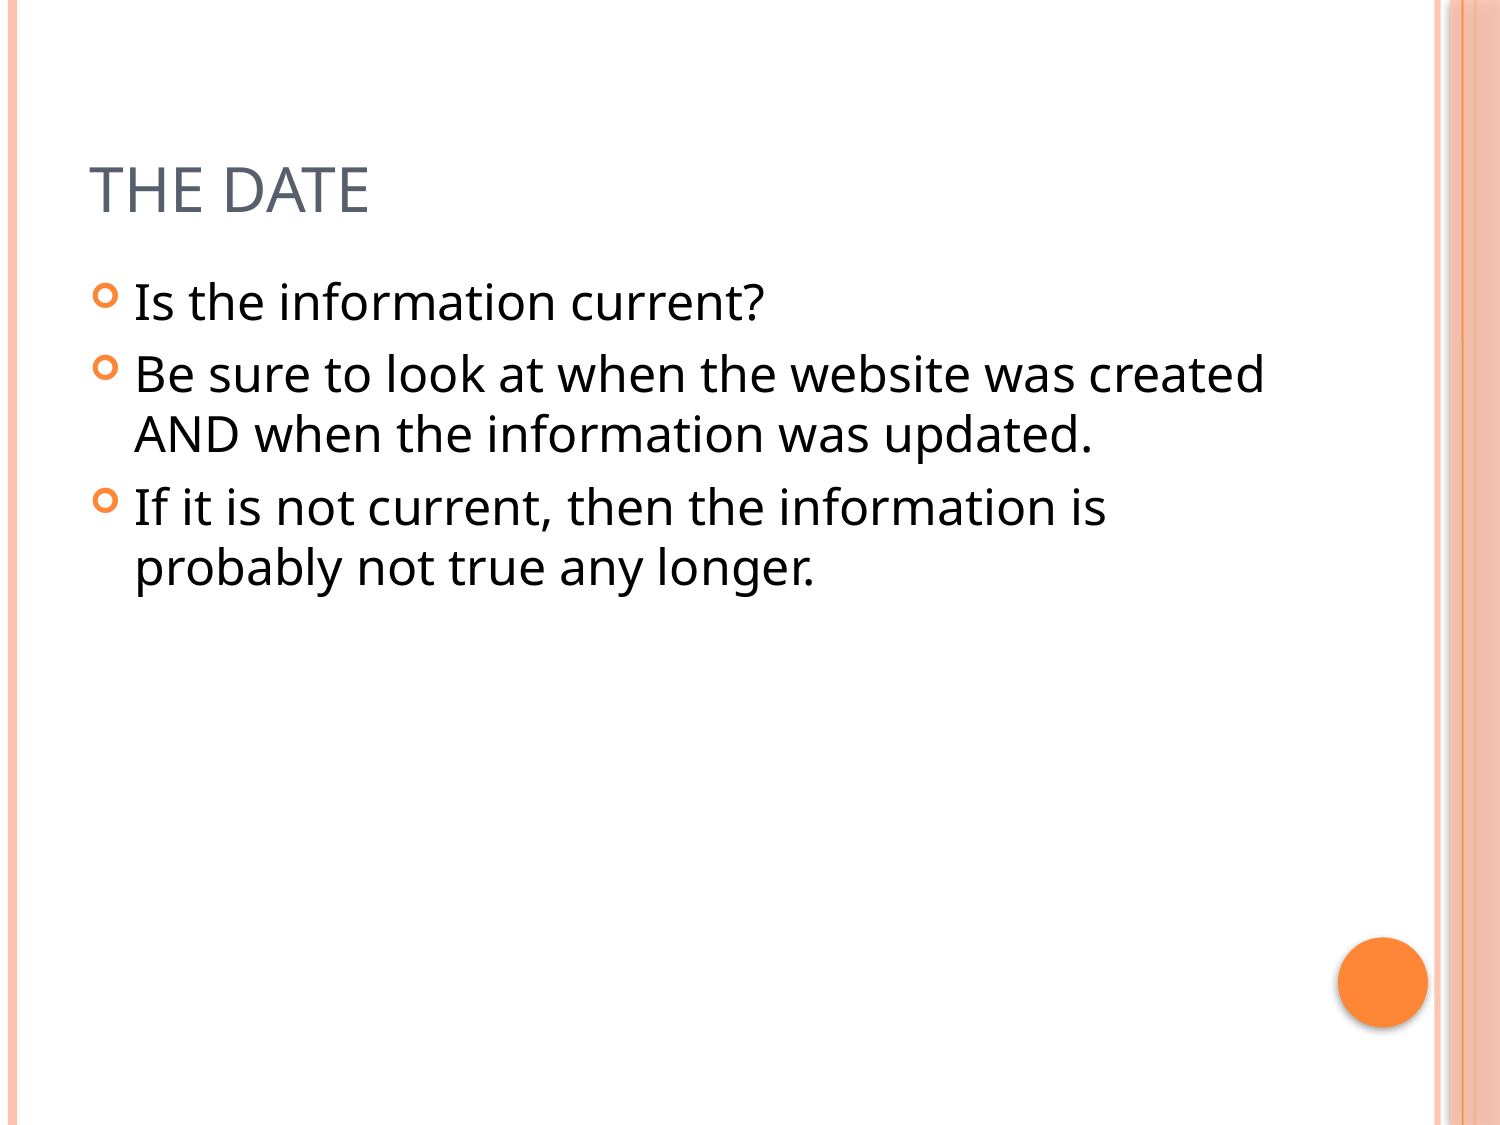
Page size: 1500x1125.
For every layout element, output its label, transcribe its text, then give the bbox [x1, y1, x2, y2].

list Is the information current? Be sure to look at when the website was created AND when the information was updated. If it is not current, then the information is probably not true any longer. [75, 262, 1300, 1062]
title The date [75, 45, 1300, 233]
